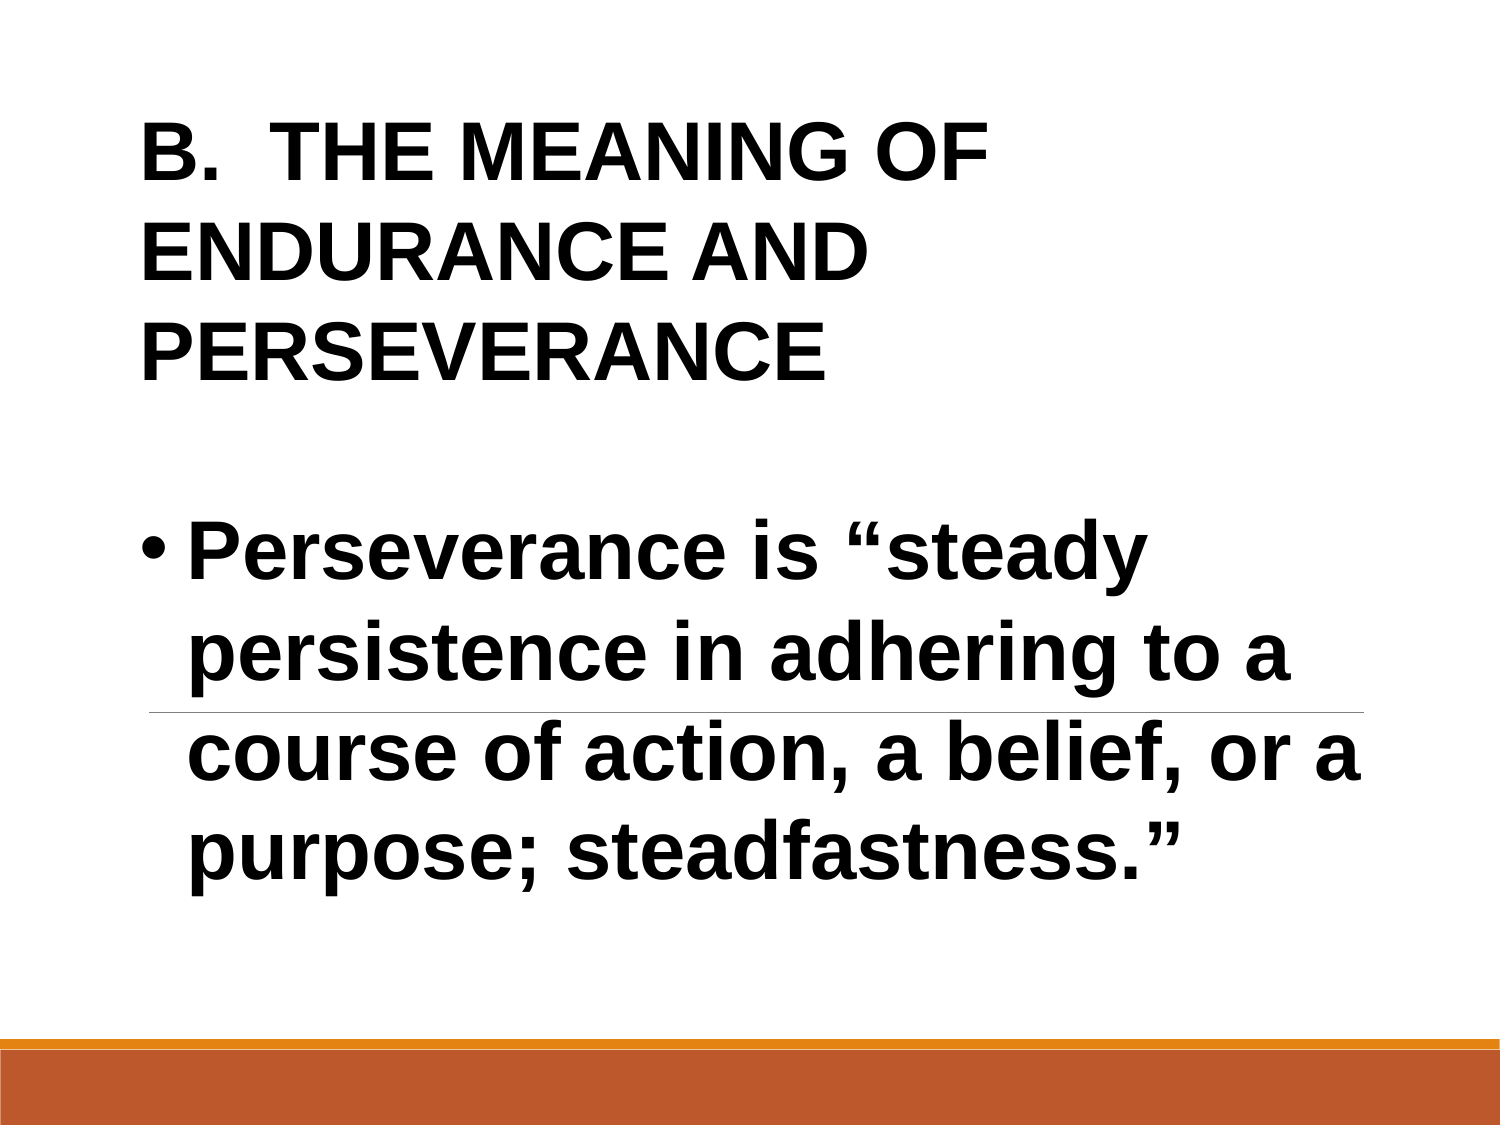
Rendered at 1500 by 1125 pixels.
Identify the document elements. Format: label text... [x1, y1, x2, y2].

text_box B. THE MEANING OF ENDURANCE AND PERSEVERANCE Perseverance is “steady persistence in adhering to a course of action, a belief, or a purpose; steadfastness.” [125, 89, 1450, 905]
